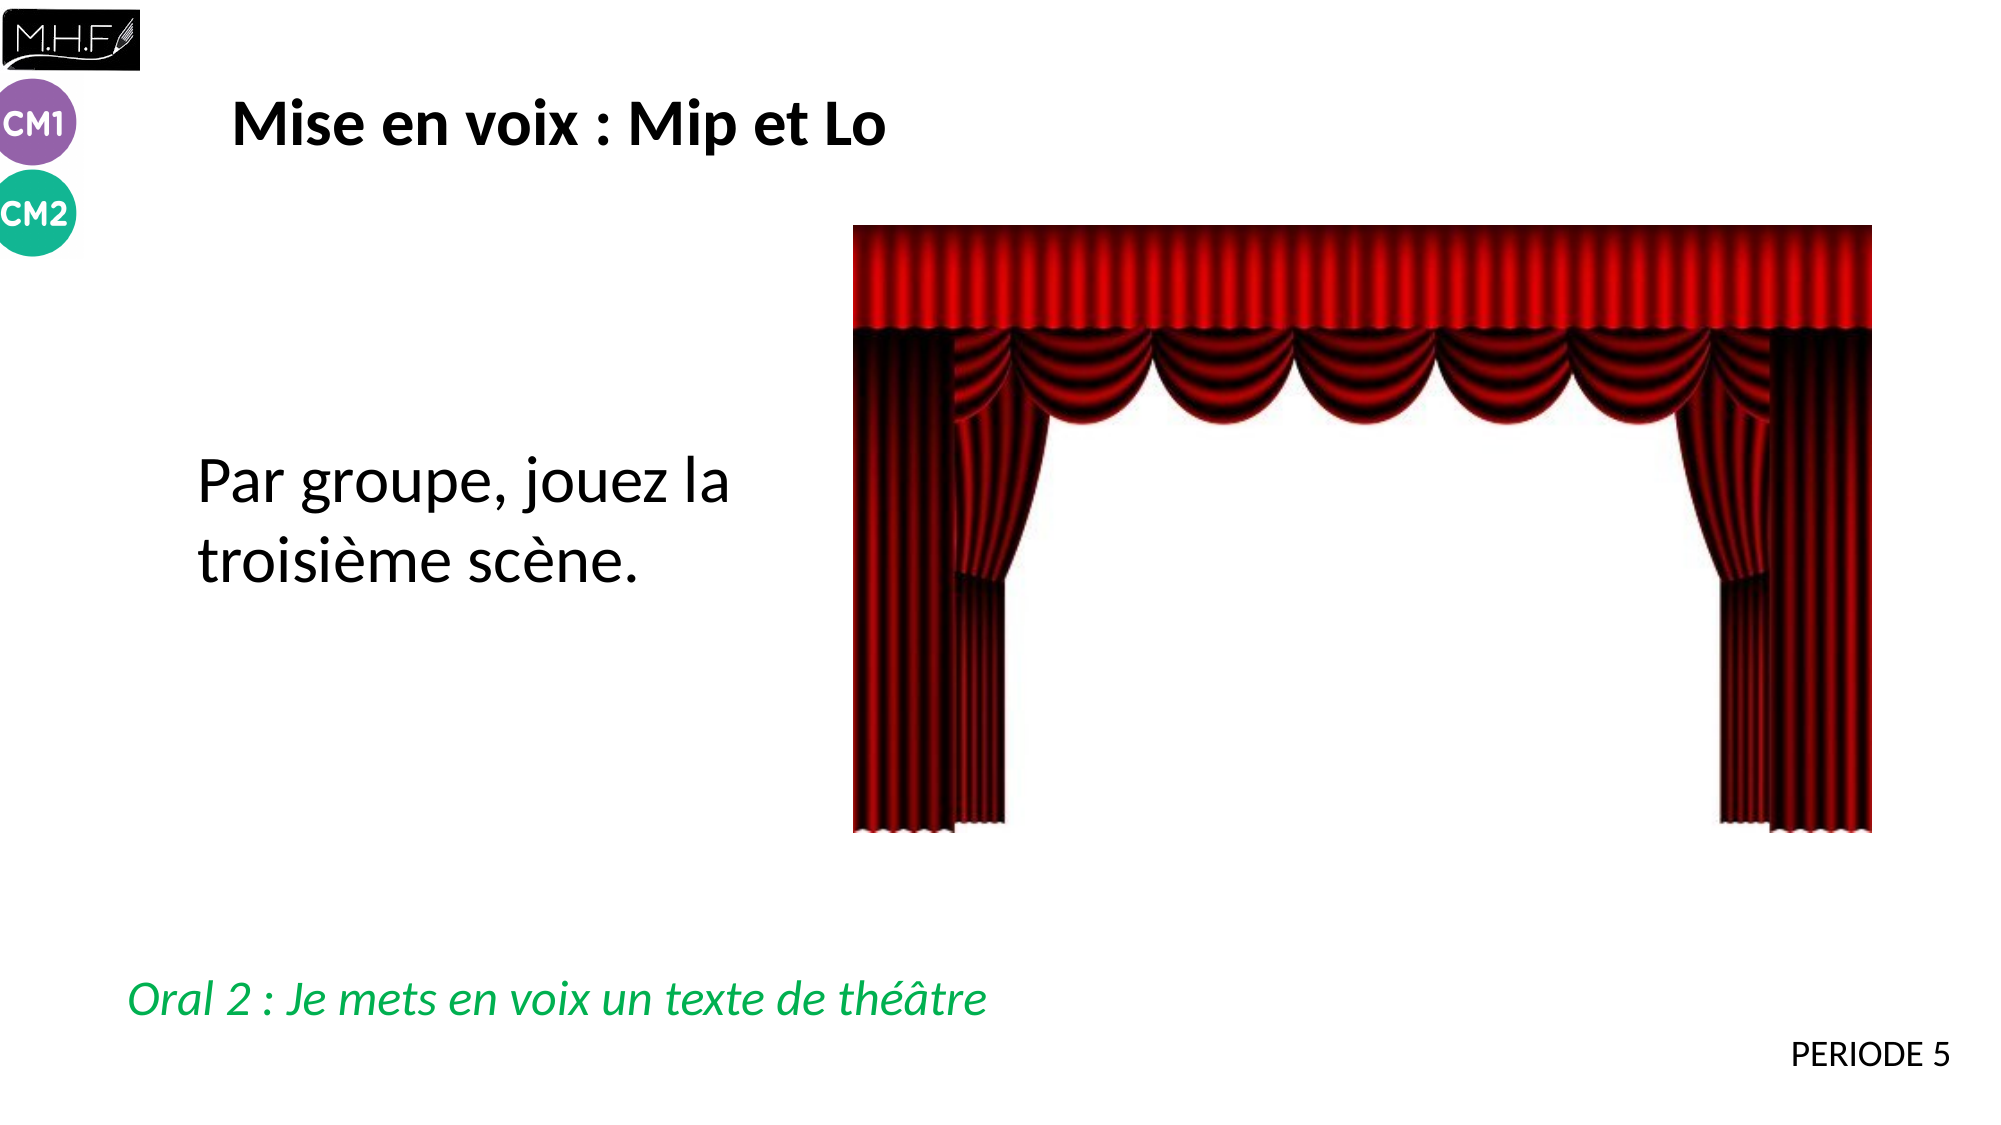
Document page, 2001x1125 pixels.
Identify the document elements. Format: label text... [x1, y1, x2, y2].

picture [0, 7, 140, 259]
text_box PERIODE 5 [1362, 1021, 1967, 1082]
text_box Par groupe, jouez la troisième scène. [182, 428, 853, 793]
text_box Mise en voix : Mip et Lo [216, 58, 1104, 166]
picture [853, 224, 1872, 834]
text_box Oral 2 : Je mets en voix un texte de théâtre [112, 923, 1033, 1067]
